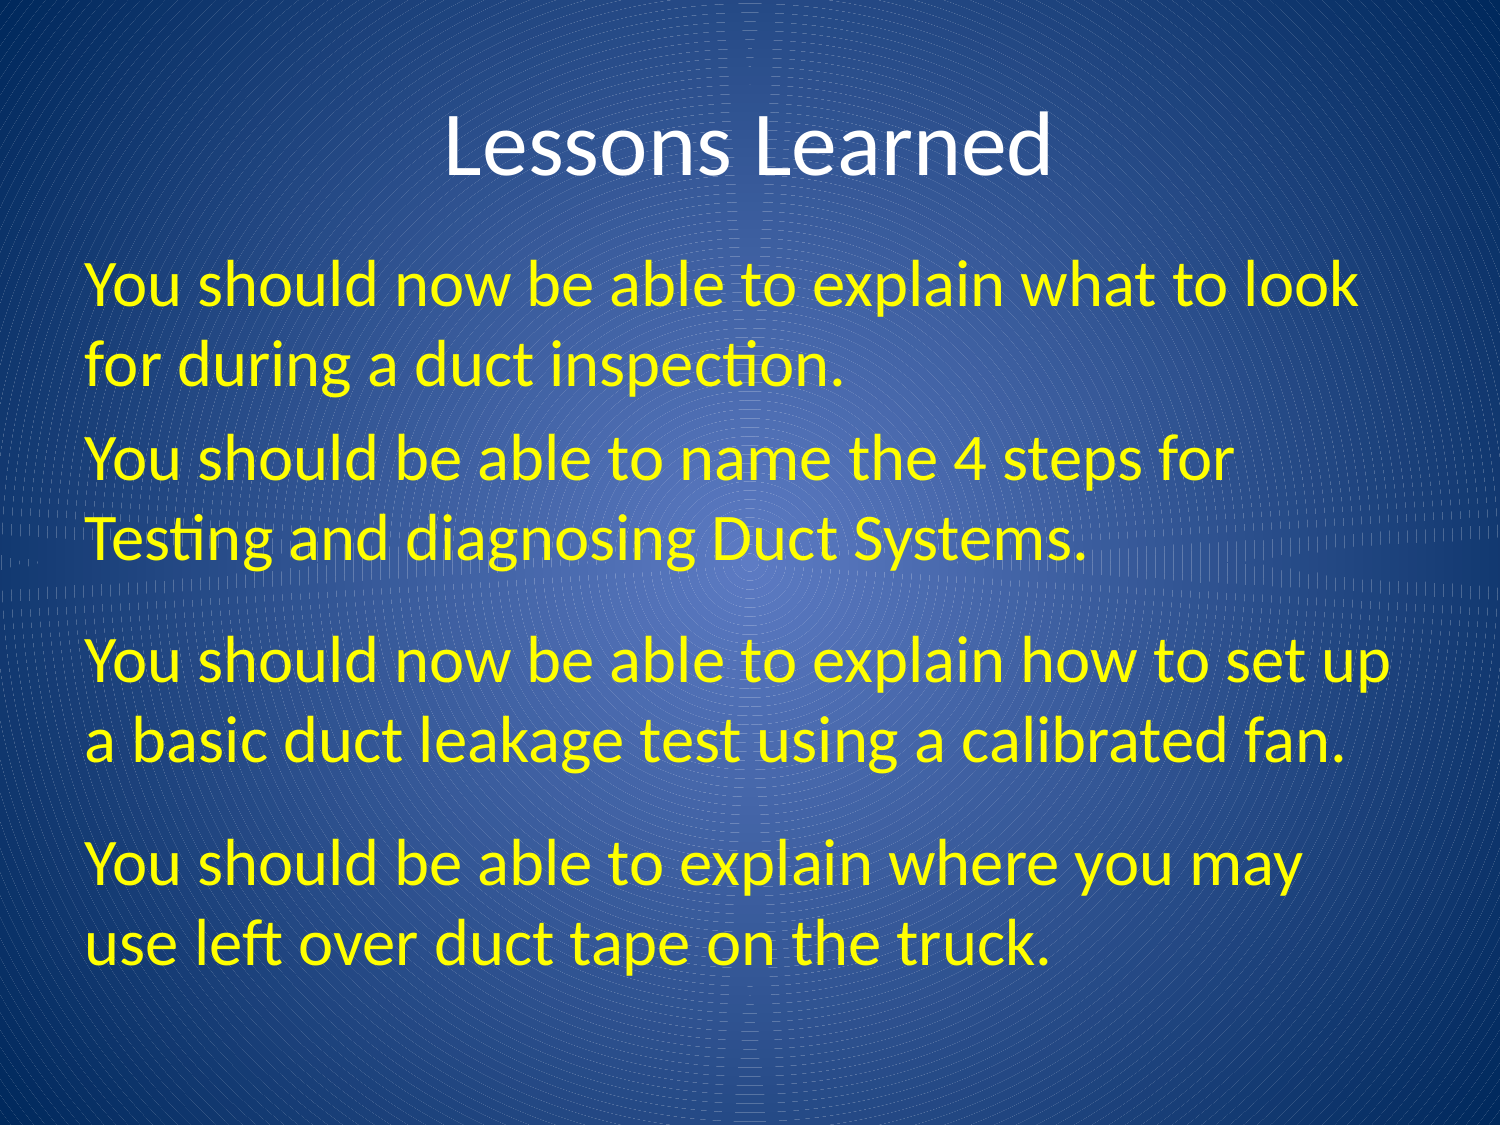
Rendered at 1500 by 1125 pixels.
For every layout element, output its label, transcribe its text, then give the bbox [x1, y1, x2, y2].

title Lessons Learned [75, 45, 1425, 233]
list You should now be able to explain what to look for during a duct inspection. You should be able to name the 4 steps for Testing and diagnosing Duct Systems. You should now be able to explain how to set up a basic duct leakage test using a calibrated fan. You should be able to explain where you may use left over duct tape on the truck. [69, 232, 1420, 1096]
